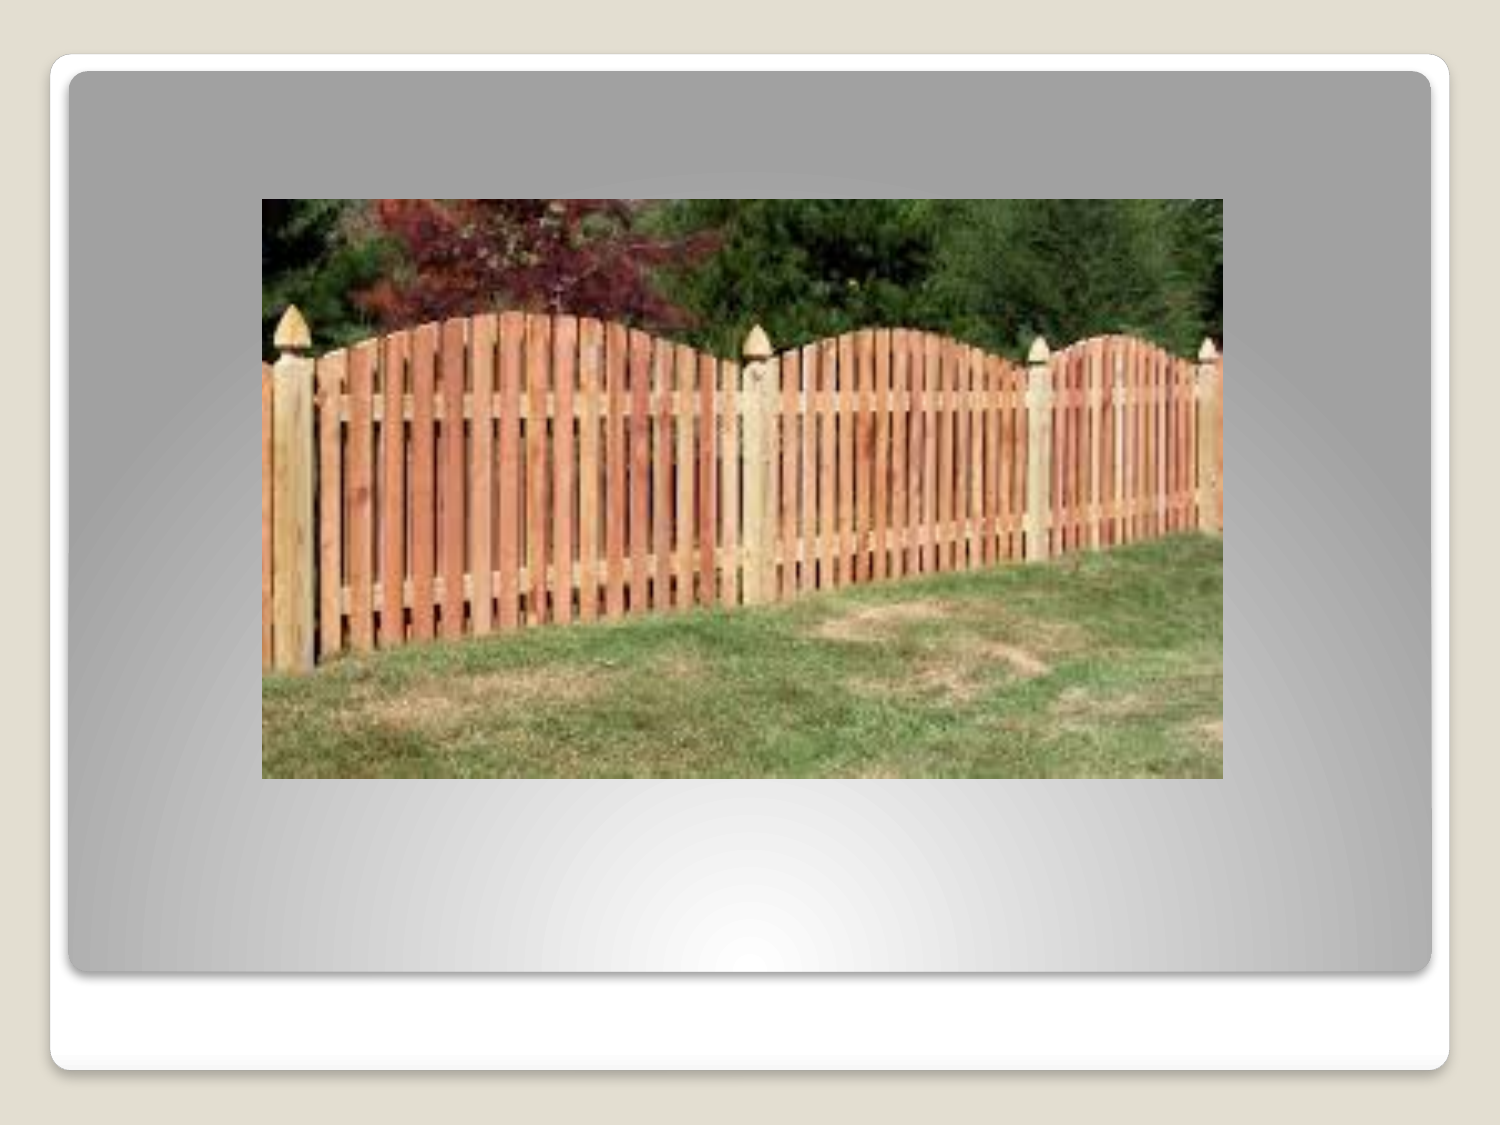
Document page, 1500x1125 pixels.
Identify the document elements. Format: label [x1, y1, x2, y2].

list [262, 199, 1224, 779]
